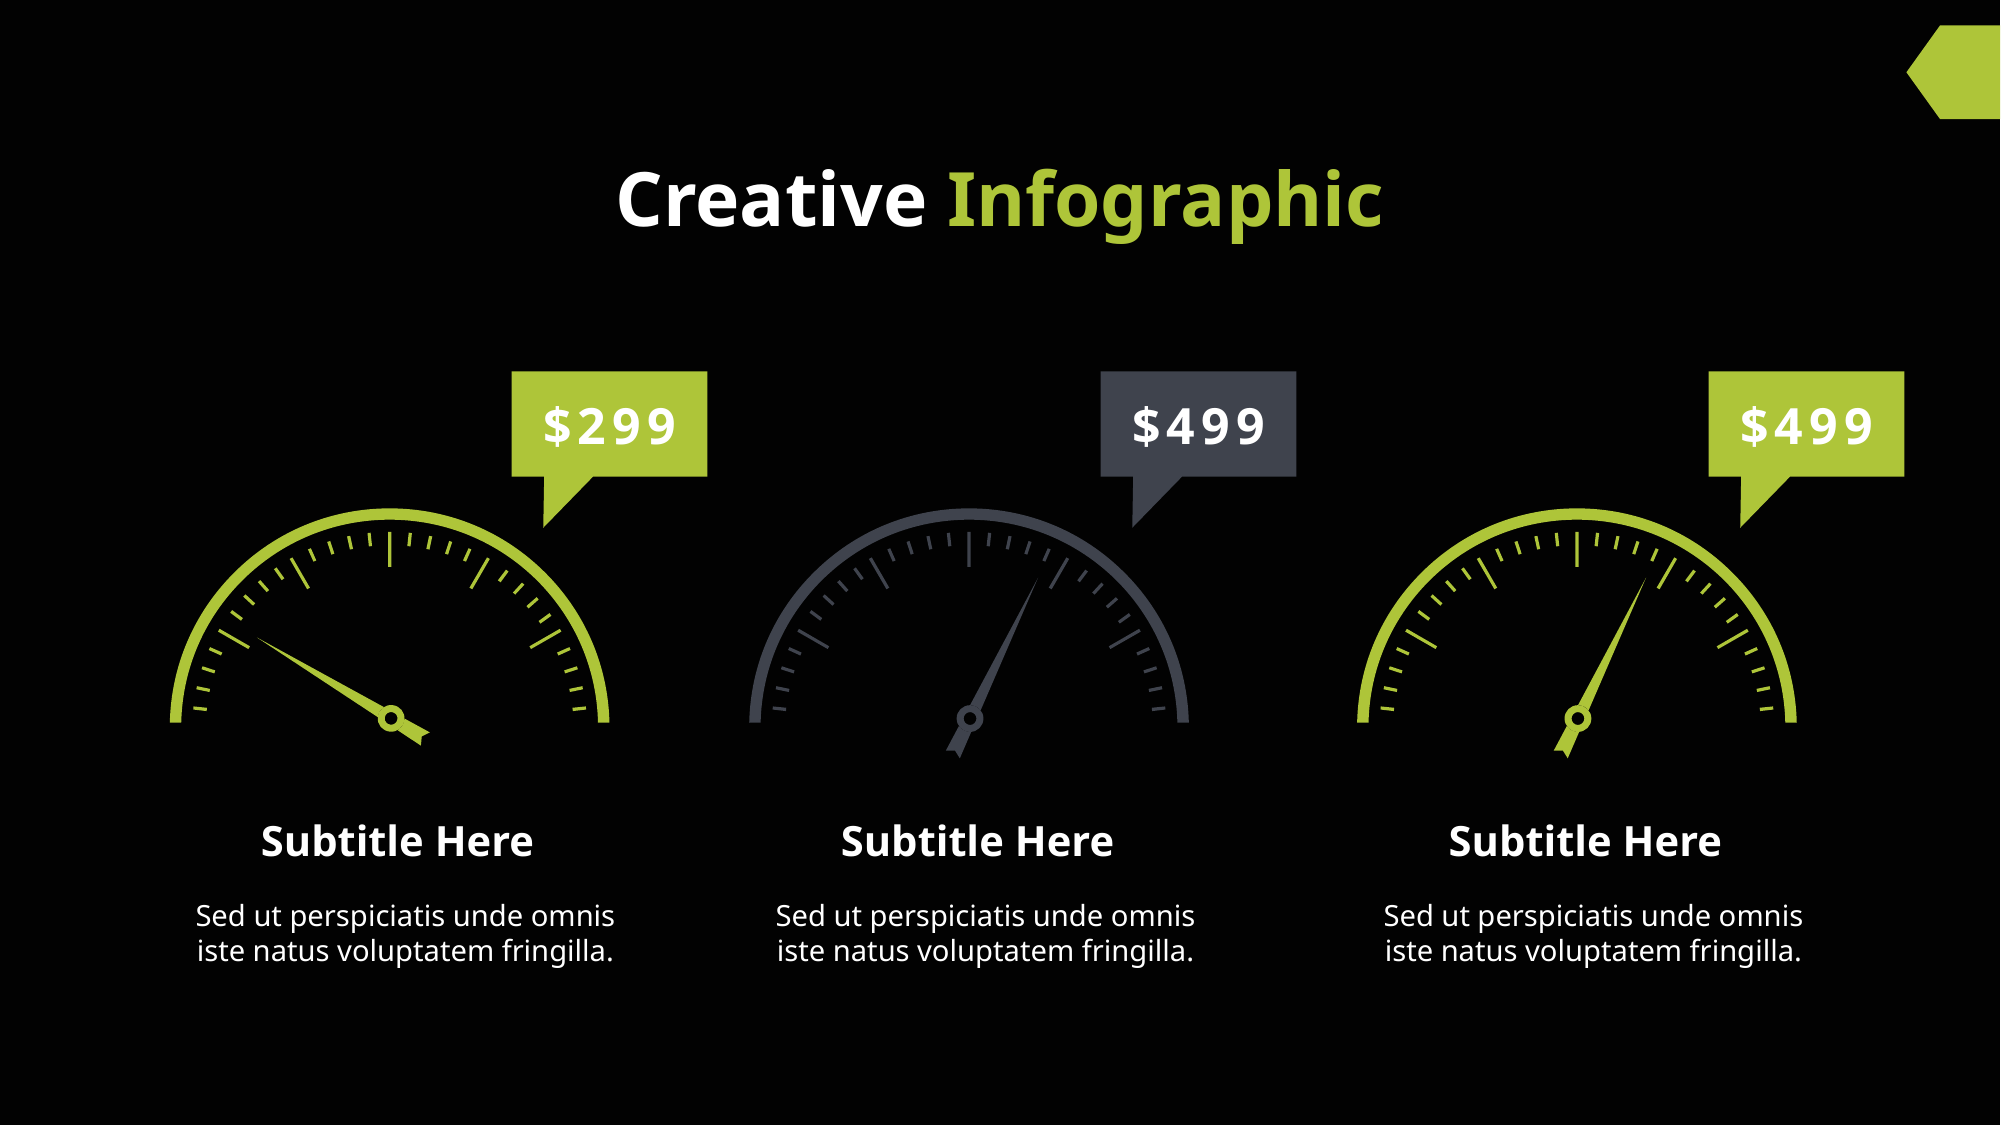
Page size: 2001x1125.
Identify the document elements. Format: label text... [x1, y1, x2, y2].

text_box Subtitle Here [1413, 806, 1758, 872]
text_box [1099, 462, 1298, 508]
text_box [1707, 370, 1906, 387]
text_box $499 [1087, 387, 1310, 462]
text_box Sed ut perspiciatis unde omnis iste natus voluptatem fringilla. [1347, 889, 1840, 975]
text_box Subtitle Here [225, 806, 570, 872]
text_box Creative Infographic [360, 144, 1640, 250]
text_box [749, 508, 1189, 759]
text_box $499 [1695, 387, 1918, 462]
text_box Sed ut perspiciatis unde omnis iste natus voluptatem fringilla. [159, 889, 652, 975]
text_box [1707, 462, 1906, 508]
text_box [1357, 508, 1797, 759]
text_box [510, 462, 709, 508]
text_box [1099, 370, 1298, 387]
text_box $299 [498, 387, 721, 462]
text_box Subtitle Here [805, 806, 1150, 872]
text_box [510, 370, 709, 387]
text_box Sed ut perspiciatis unde omnis iste natus voluptatem fringilla. [739, 889, 1232, 975]
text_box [169, 508, 610, 746]
